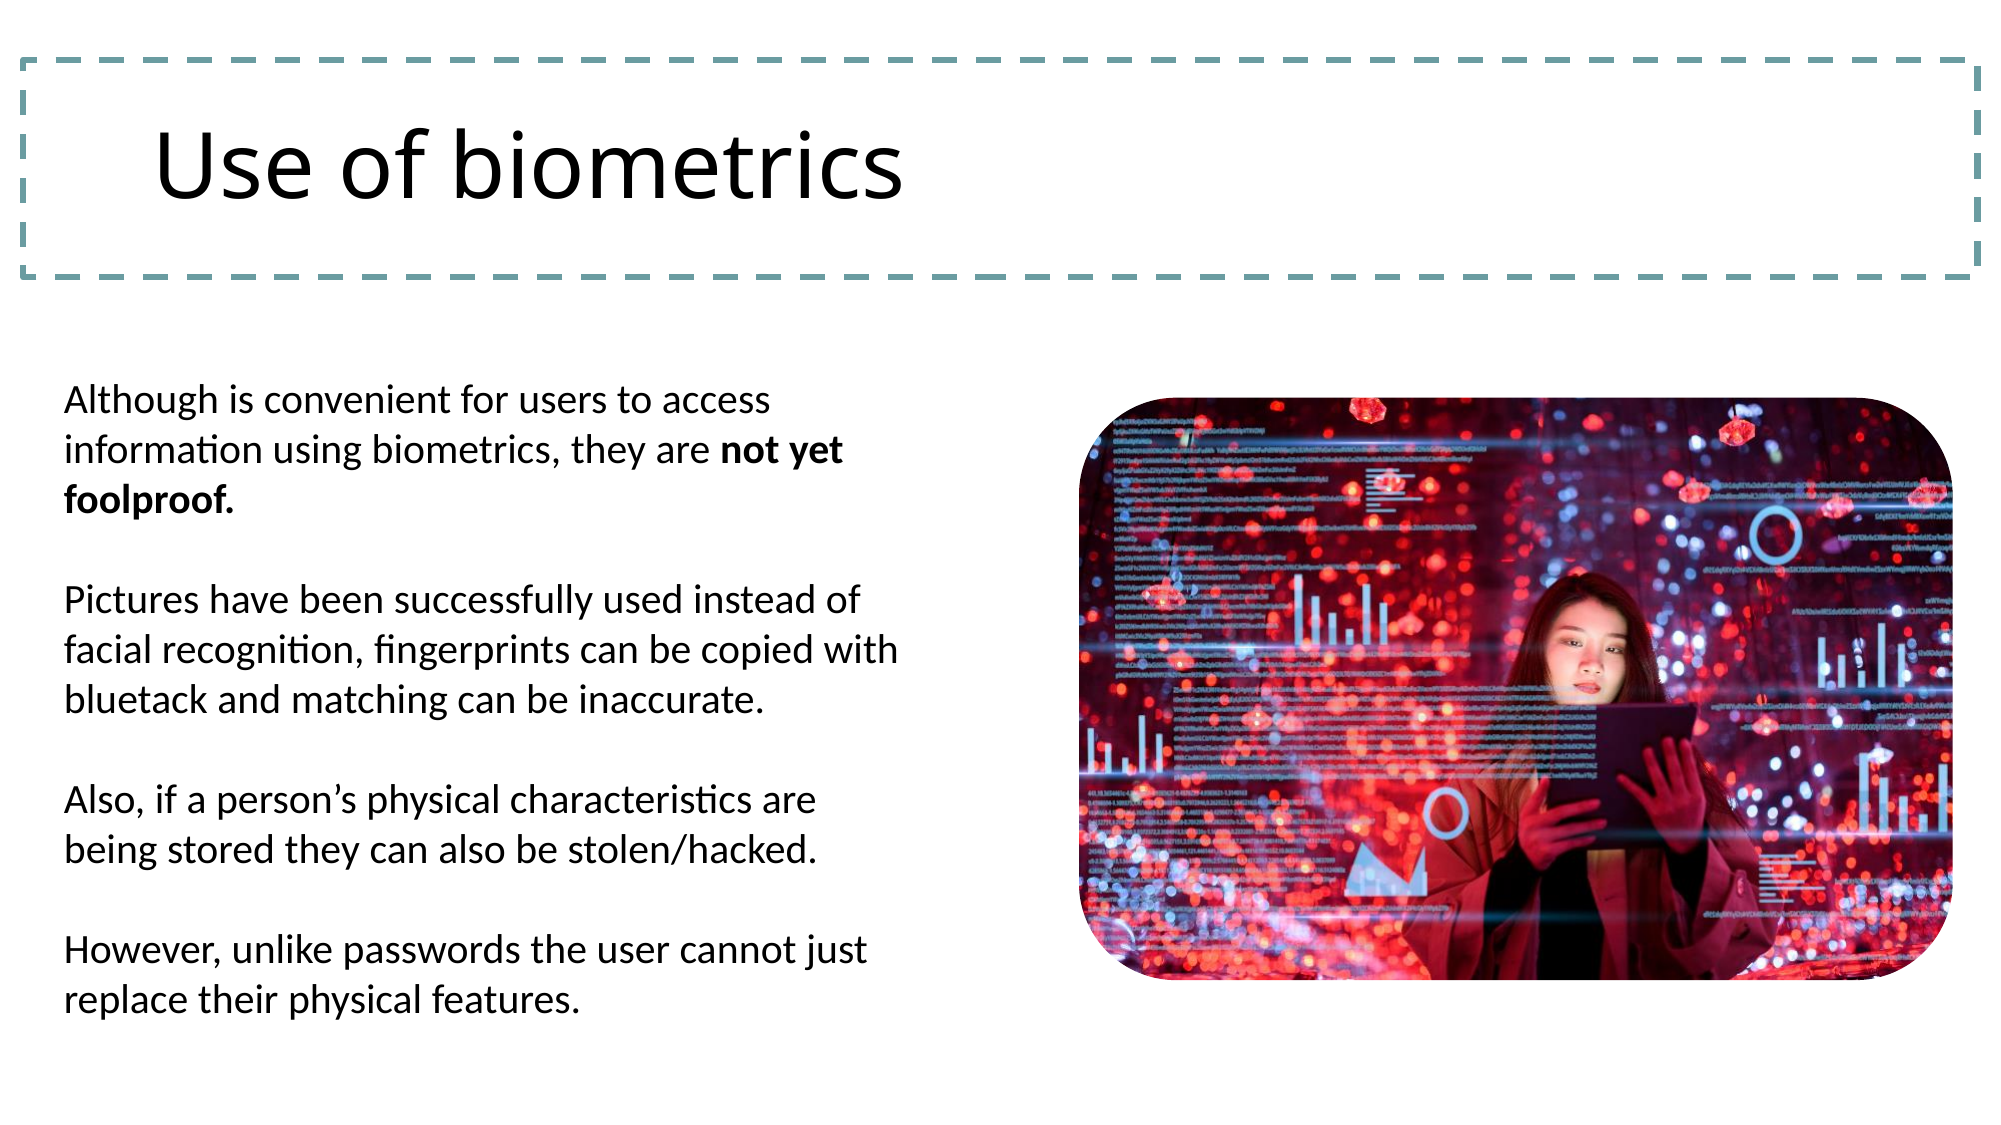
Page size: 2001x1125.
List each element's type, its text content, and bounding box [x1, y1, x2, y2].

picture [1078, 397, 1953, 981]
title Use of biometrics [137, 59, 1863, 278]
text_box Although is convenient for users to access information using biometrics, they are not yet foolproof. Pictures have been successfully used instead of facial recognition, fingerprints can be copied with bluetack and matching can be inaccurate. Also, if a person’s physical characteristics are being stored they can also be stolen/hacked. However, unlike passwords the user cannot just replace their physical features. [48, 364, 921, 1029]
